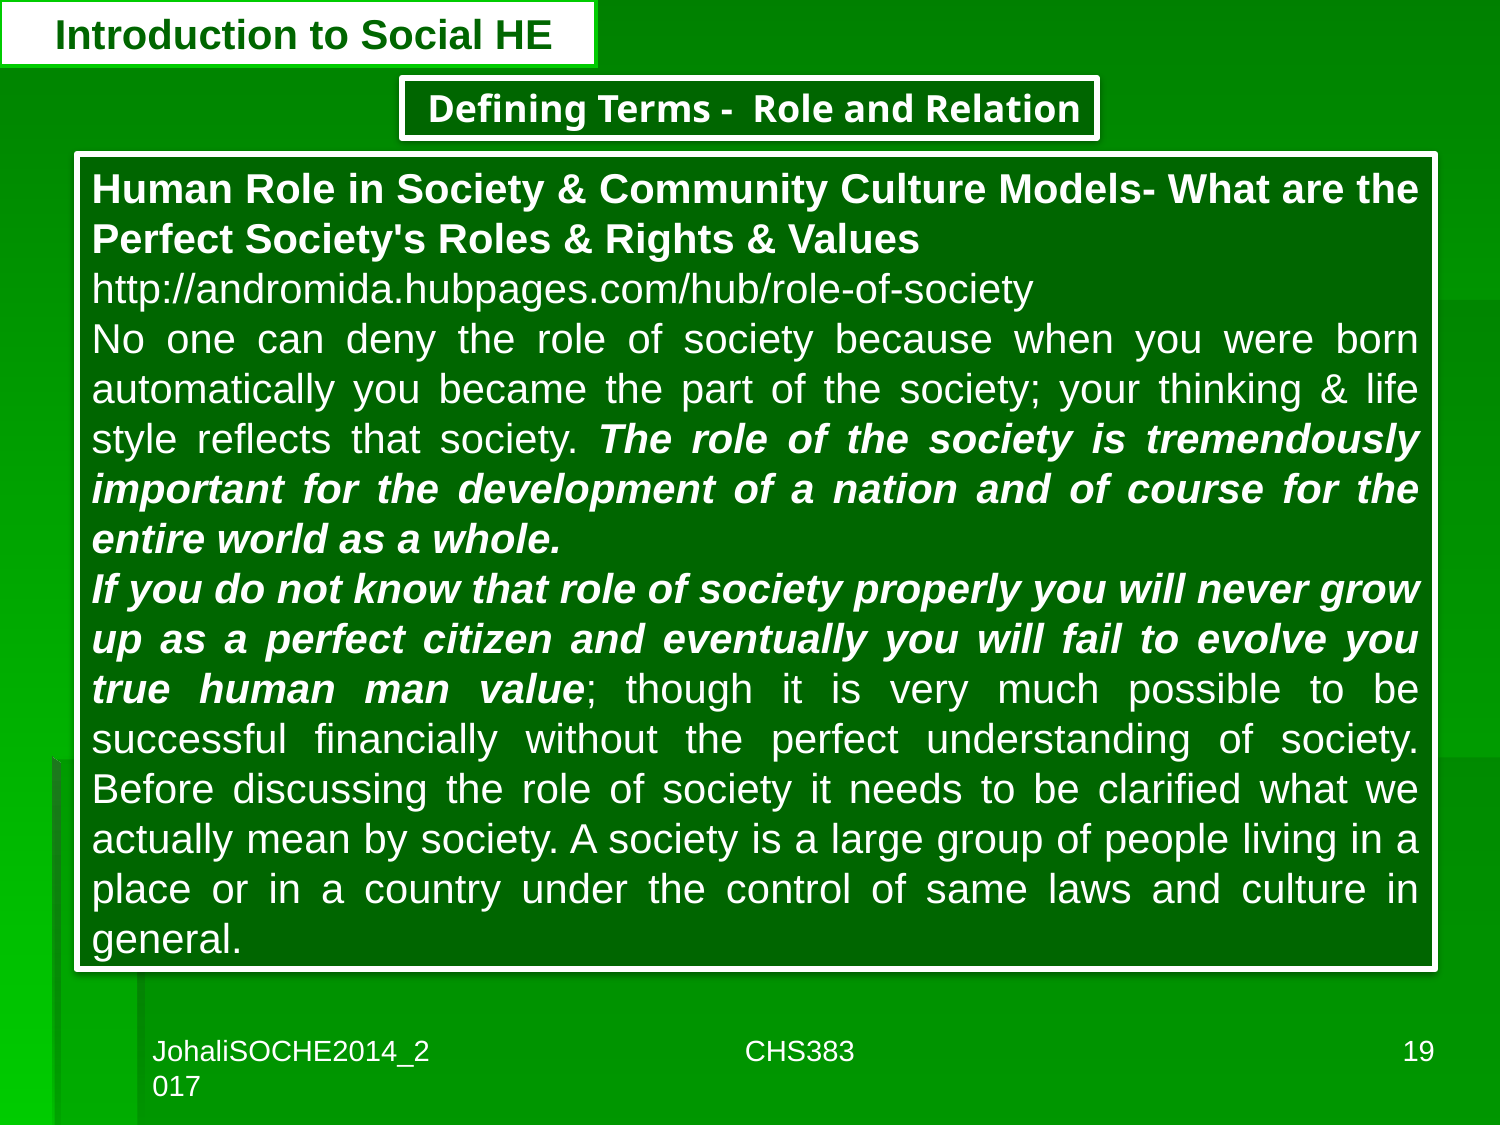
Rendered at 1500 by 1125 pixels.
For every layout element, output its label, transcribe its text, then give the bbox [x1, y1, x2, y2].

slide_number JohaliSOCHE2014_2017 [137, 1024, 450, 1103]
footer CHS383 [562, 1024, 1038, 1103]
text_box Defining Terms - Role and Relation [399, 75, 1100, 141]
text_box Human Role in Society & Community Culture Models- What are the Perfect Society's Roles & Rights & Values http://andromida.hubpages.com/hub/role-of-society No one can deny the role of society because when you were born automatically you became the part of the society; your thinking & life style reflects that society. The role of the society is tremendously important for the development of a nation and of course for the entire world as a whole. If you do not know that role of society properly you will never grow up as a perfect citizen and eventually you will fail to evolve you true human man value; though it is very much possible to be successful financially without the perfect understanding of society. Before discussing the role of society it needs to be clarified what we actually mean by society. A society is a large group of people living in a place or in a country under the control of same laws and culture in general. [74, 151, 1438, 972]
title Introduction to Social HE [0, 0, 598, 68]
slide_number 19 [1137, 1024, 1451, 1103]
